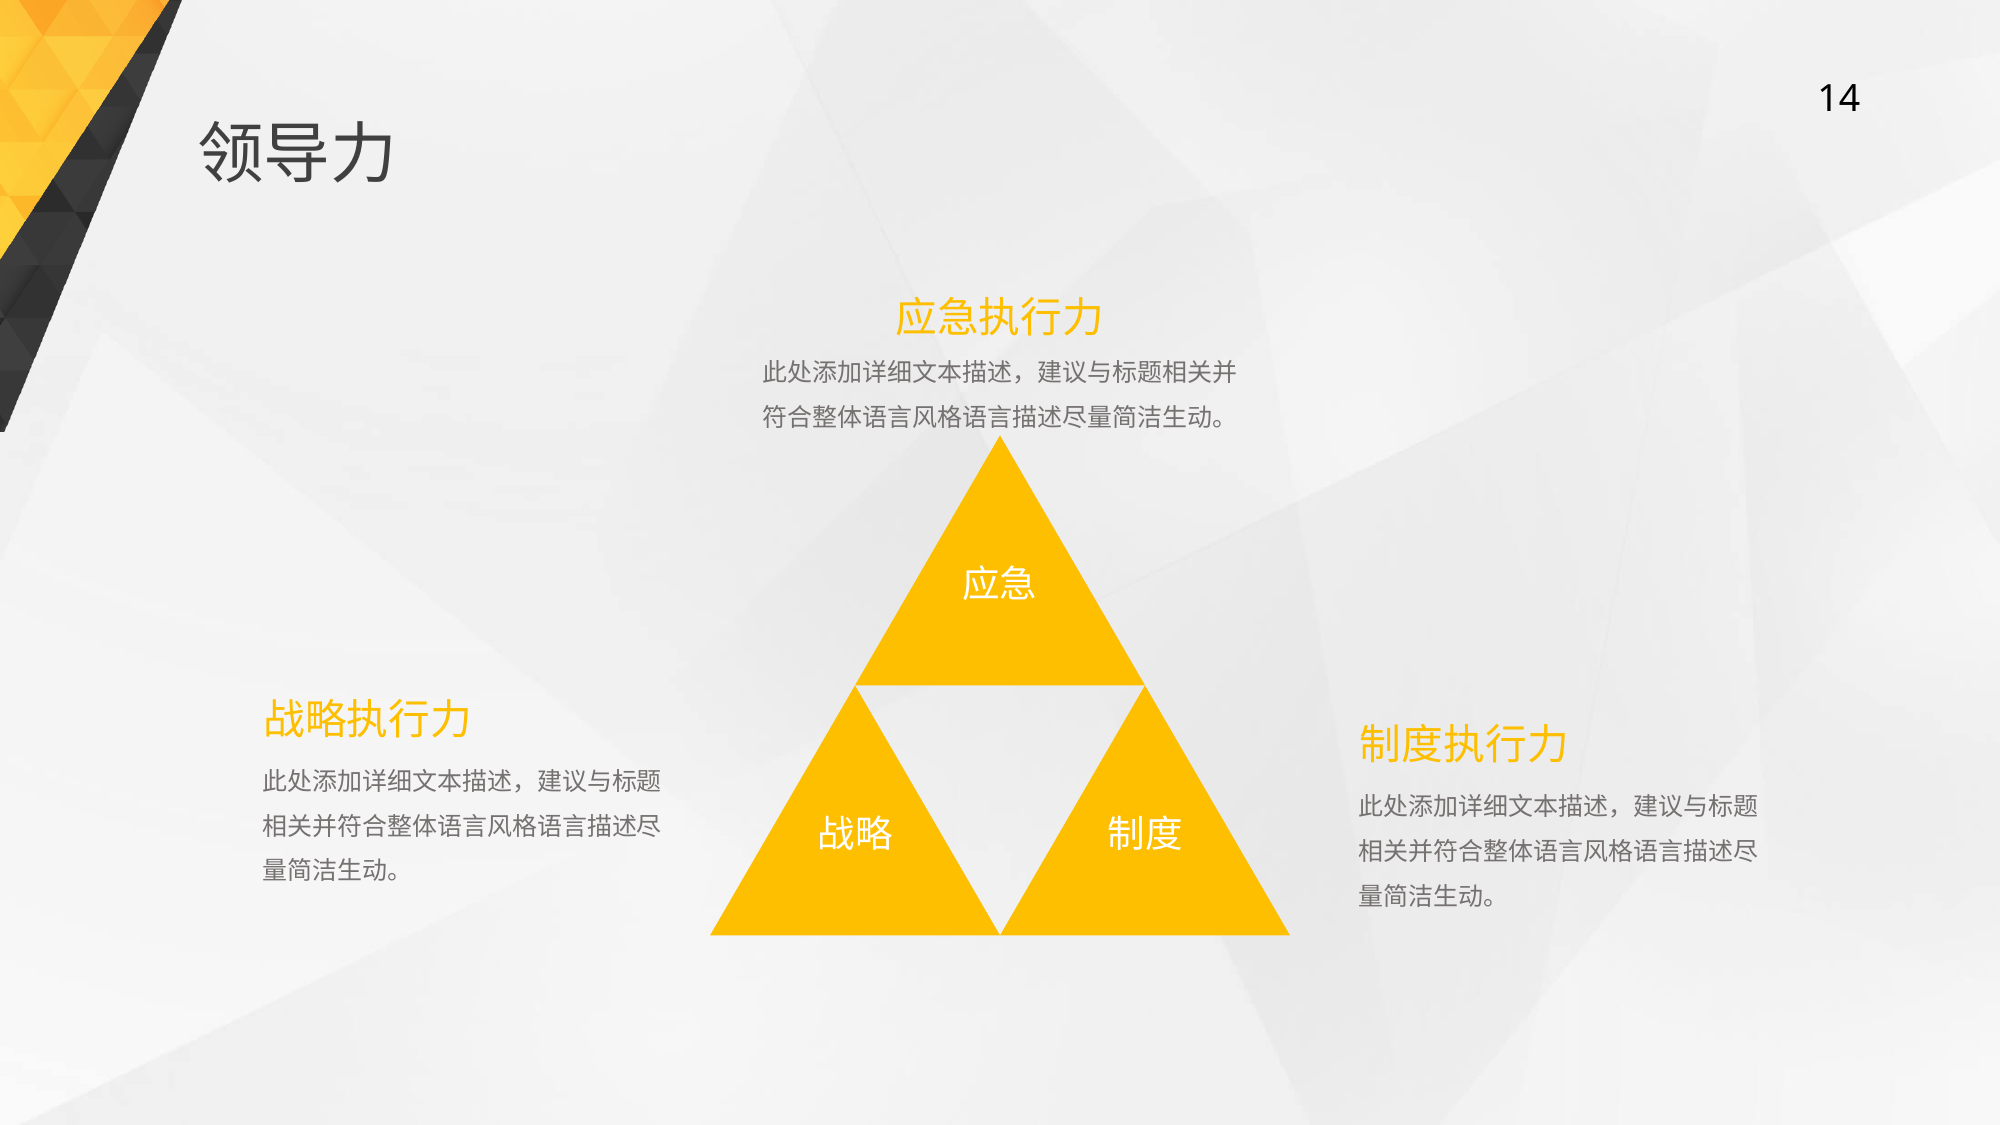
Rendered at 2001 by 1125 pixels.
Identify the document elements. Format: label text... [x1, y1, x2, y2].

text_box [741, 283, 1259, 436]
text_box 领导力 [182, 103, 413, 199]
text_box 战略 [708, 683, 1000, 937]
text_box 应急 [855, 436, 1145, 687]
picture [0, 0, 2000, 1125]
text_box 制度 [998, 683, 1292, 937]
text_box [1344, 710, 1798, 920]
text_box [247, 685, 701, 895]
